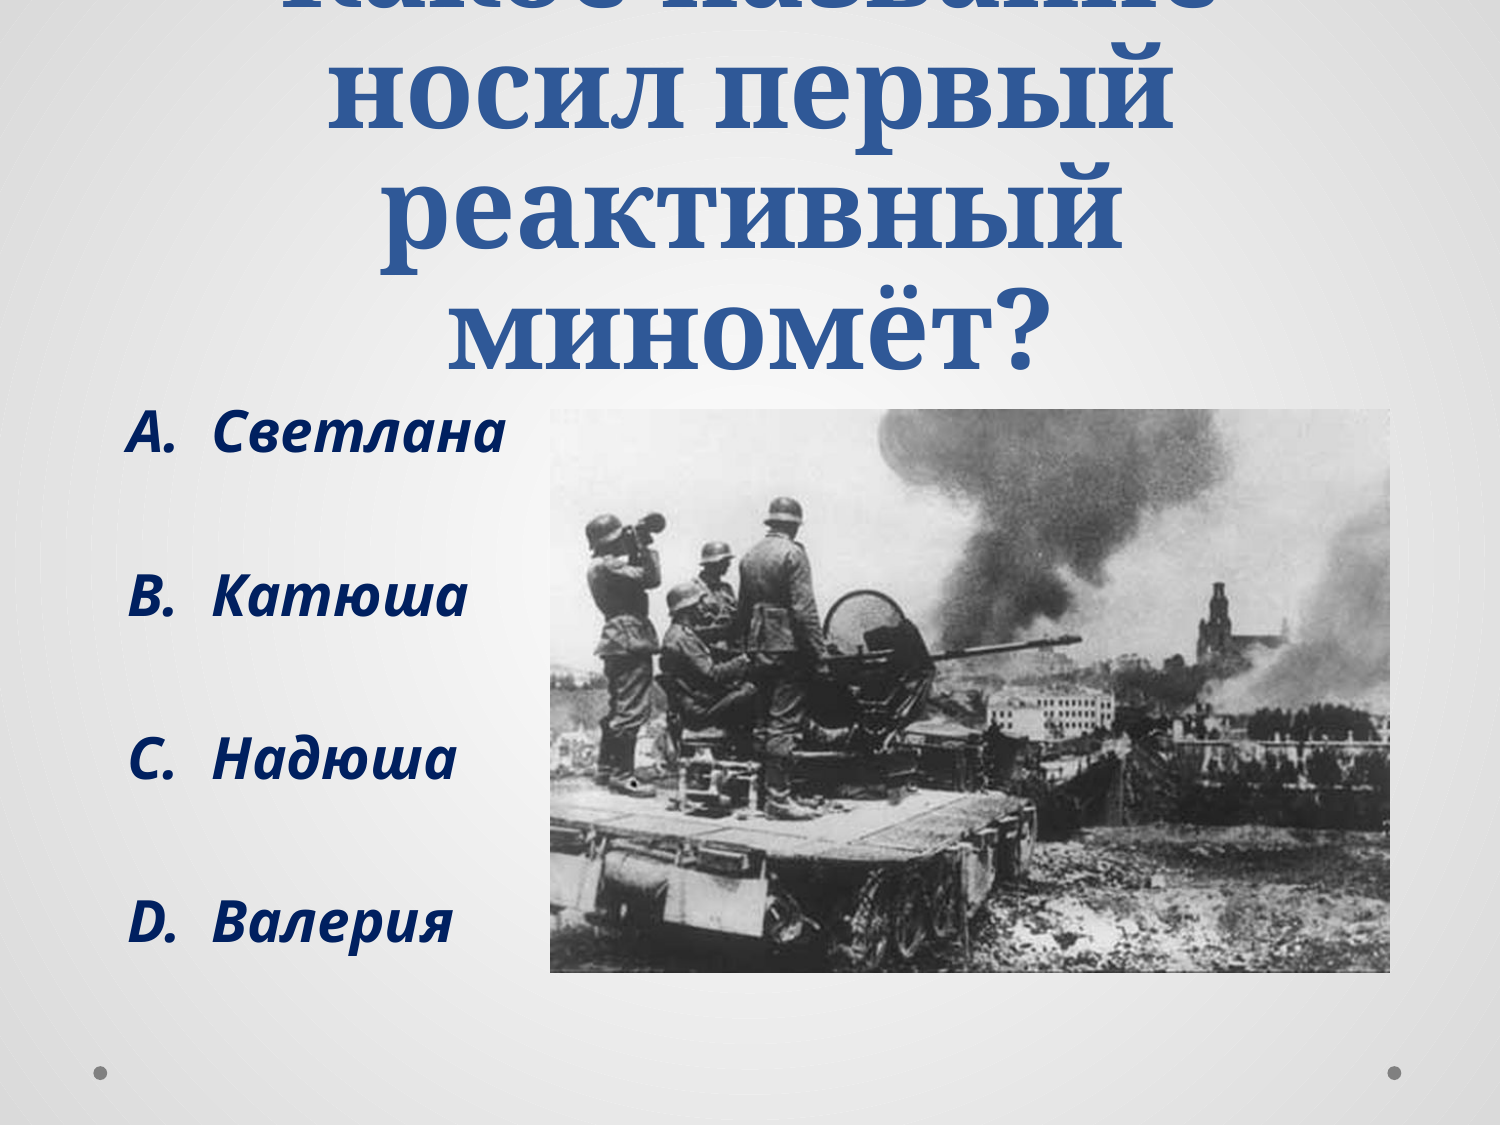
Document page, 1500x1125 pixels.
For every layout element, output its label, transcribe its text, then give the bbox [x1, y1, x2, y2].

list Светлана Катюша Надюша Валерия [112, 387, 1463, 1125]
title Какое название носил первый реактивный миномёт? [76, 137, 1427, 400]
picture [550, 408, 1390, 973]
